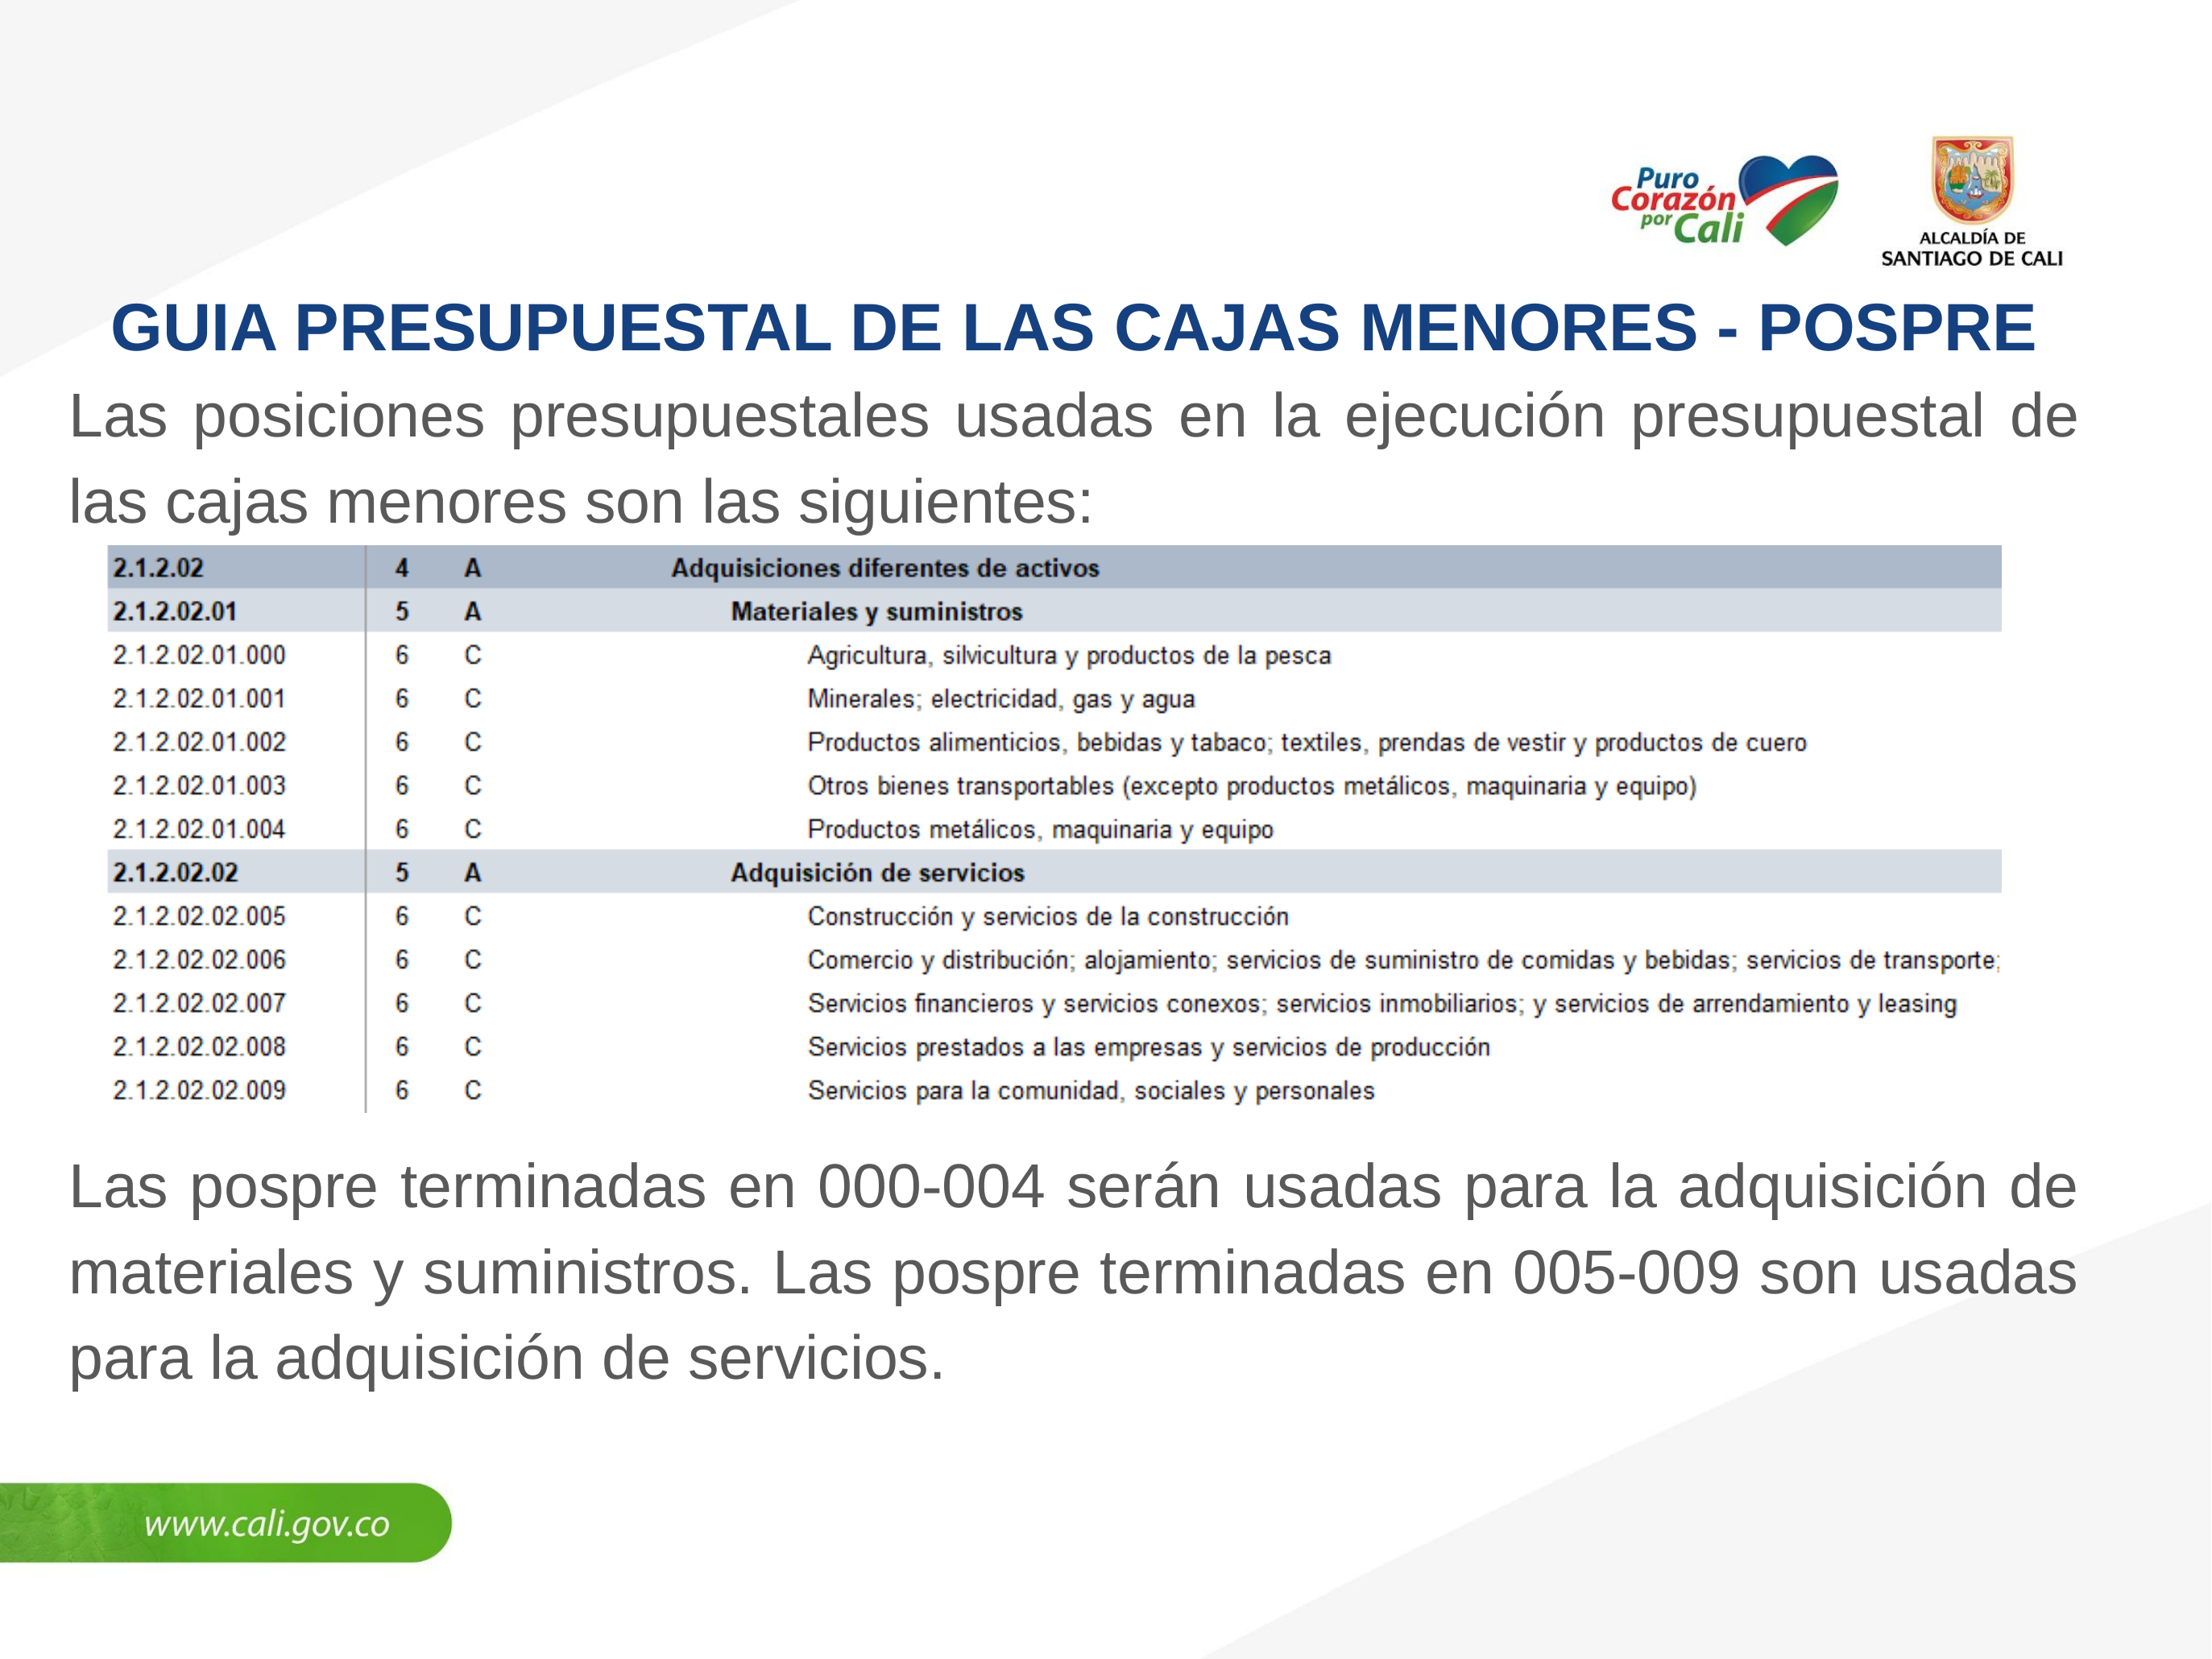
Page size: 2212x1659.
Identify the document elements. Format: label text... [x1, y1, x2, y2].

picture [0, 0, 2212, 1659]
list GUIA PRESUPUESTAL DE LAS CAJAS MENORES - POSPRE Las posiciones presupuestales usadas en la ejecución presupuestal de las cajas menores son las siguientes: Las pospre terminadas en 000-004 serán usadas para la adquisición de materiales y suministros. Las pospre terminadas en 005-009 son usadas para la adquisición de servicios. [44, 246, 2106, 1239]
